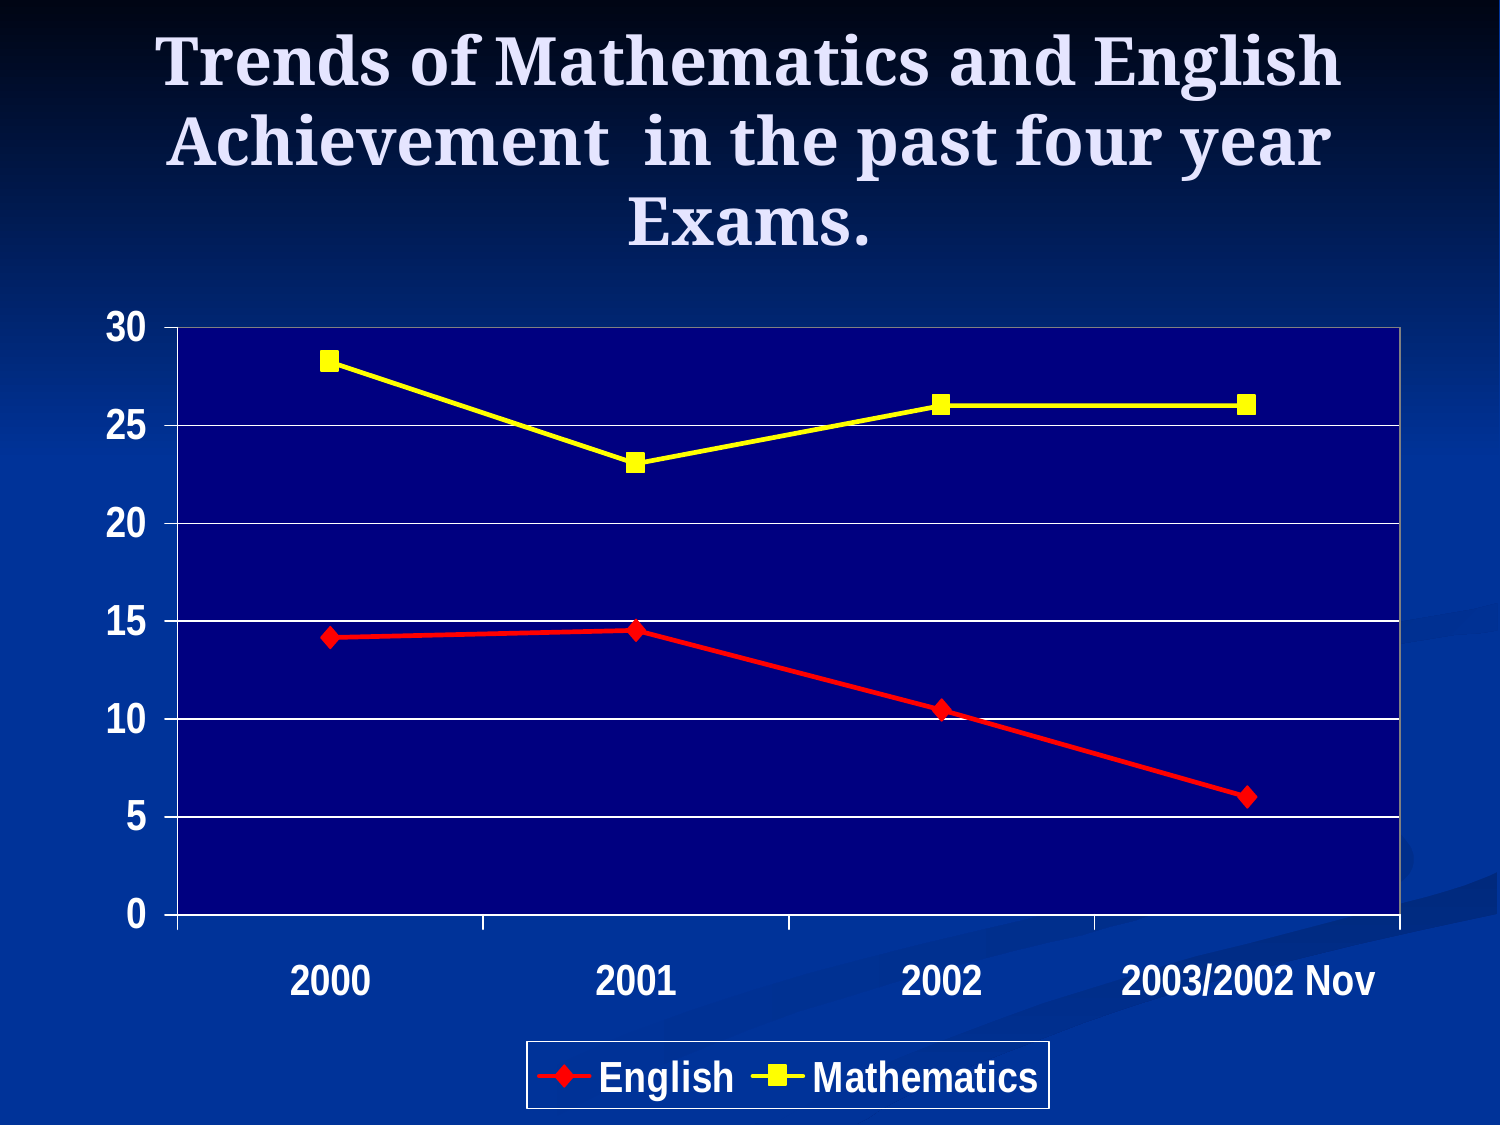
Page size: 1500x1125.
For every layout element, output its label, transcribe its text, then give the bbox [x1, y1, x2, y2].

title Trends of Mathematics and English Achievement in the past four year Exams. [74, 44, 1426, 233]
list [75, 262, 1424, 1125]
